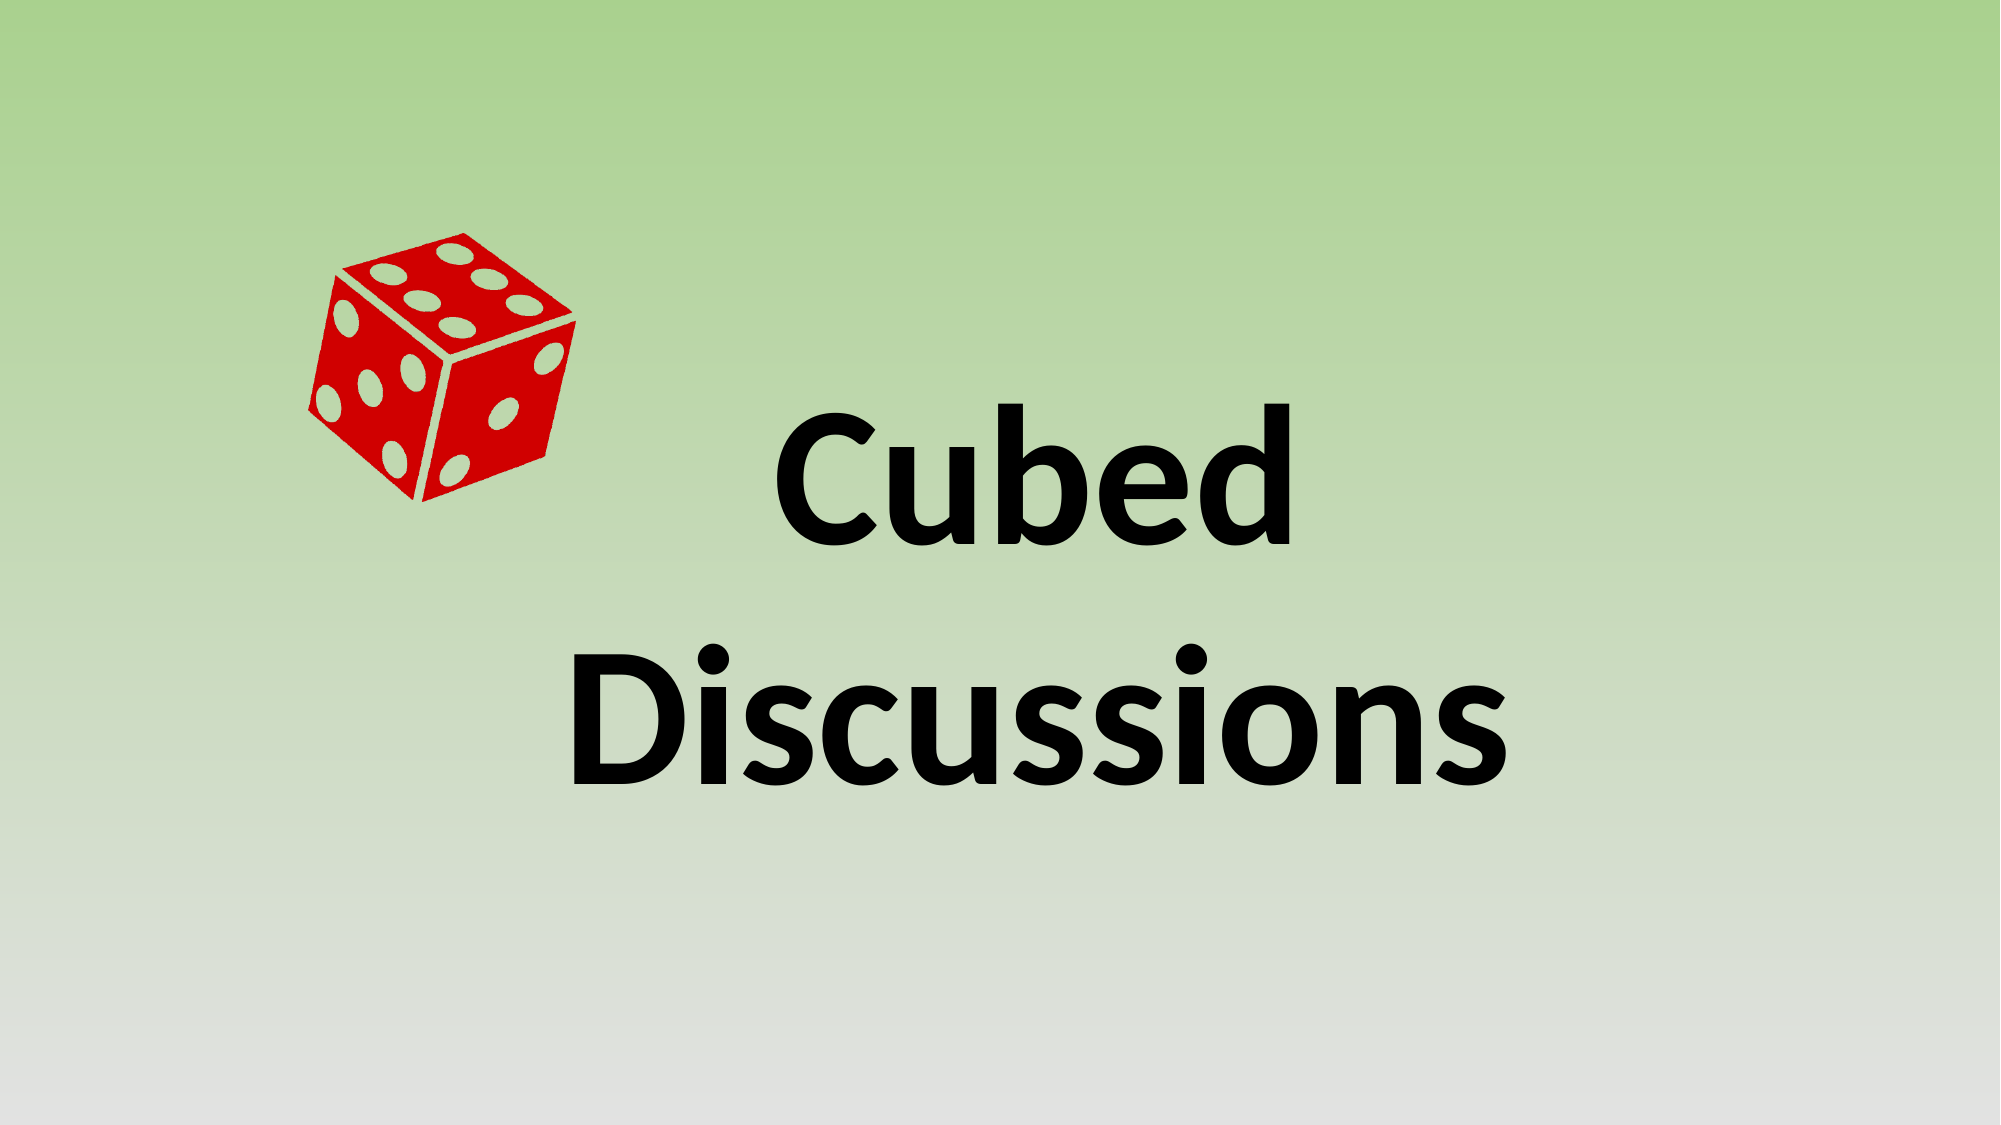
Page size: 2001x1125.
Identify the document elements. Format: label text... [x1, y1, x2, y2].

picture [308, 233, 576, 502]
text_box Cubed Discussions [287, 337, 1788, 832]
